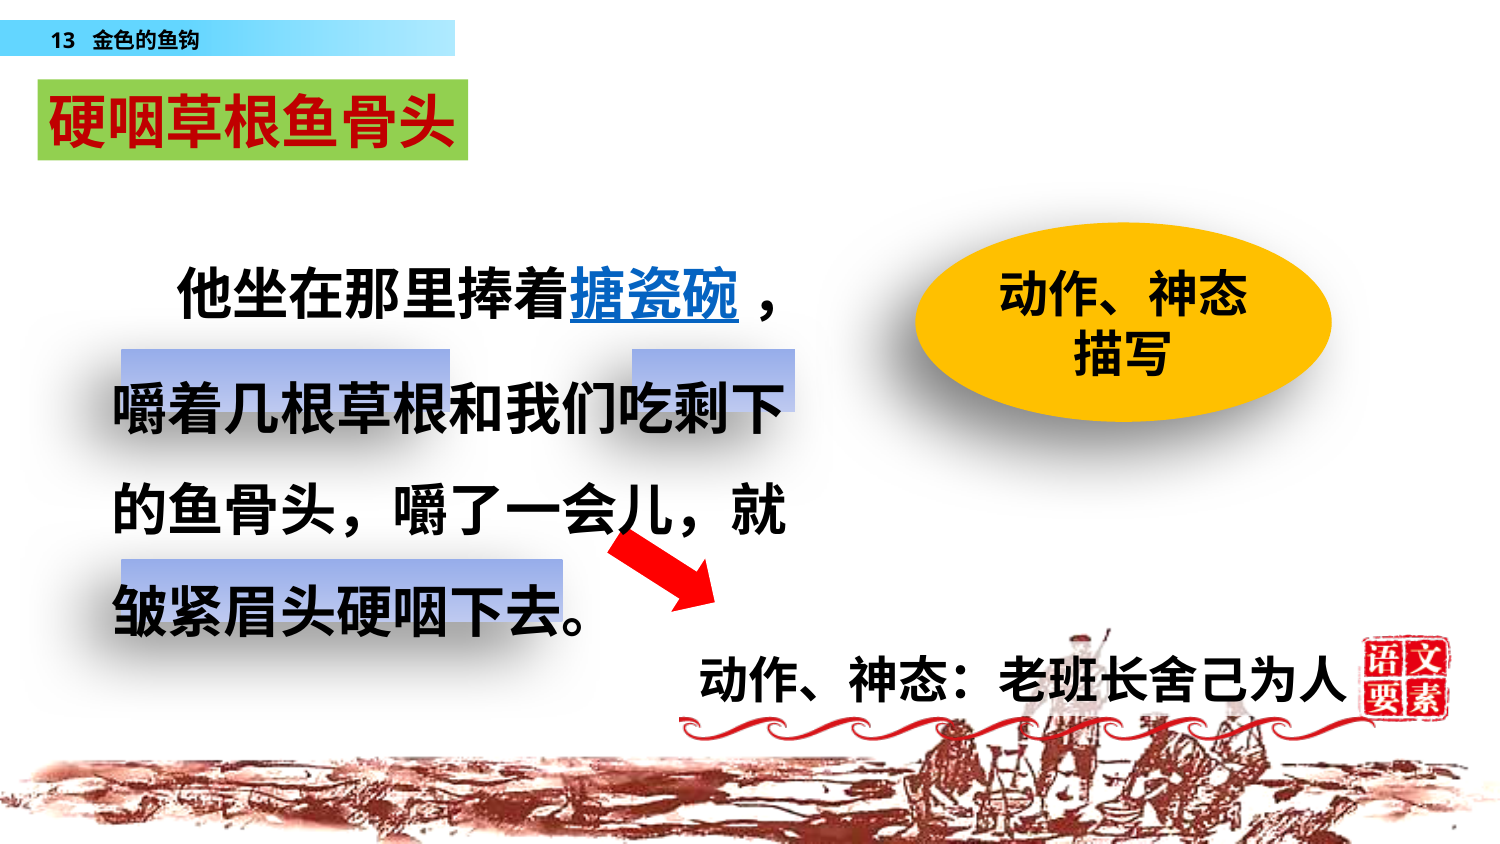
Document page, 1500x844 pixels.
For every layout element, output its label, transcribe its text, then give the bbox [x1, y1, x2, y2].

picture [679, 634, 1452, 741]
text_box 动作、神态描写 [914, 221, 1333, 423]
text_box 他坐在那里捧着搪瓷碗 ，嚼着几根草根和我们吃剩下的鱼骨头，嚼了一会儿，就皱紧眉头硬咽下去。 [100, 211, 839, 649]
text_box 硬咽草根鱼骨头 [37, 79, 469, 161]
